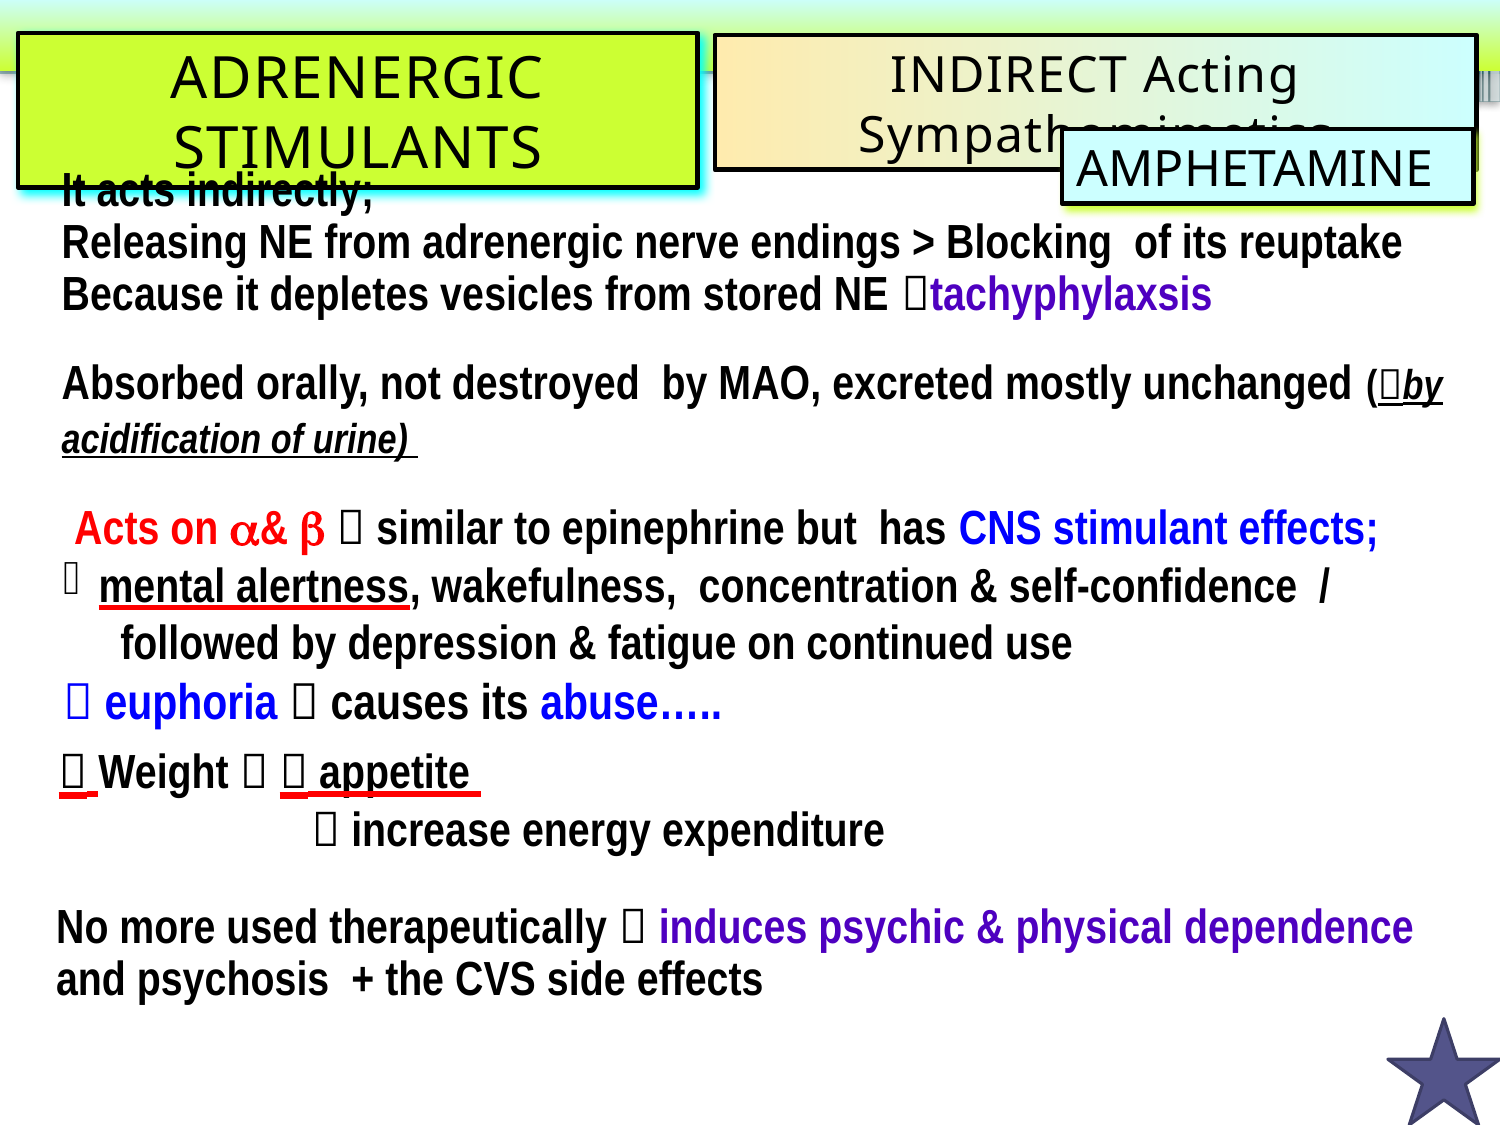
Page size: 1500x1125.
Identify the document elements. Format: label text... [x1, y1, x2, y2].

text_box [0, 0, 1500, 72]
text_box Acts on a& b  similar to epinephrine but has CNS stimulant effects; mental alertness, wakefulness, concentration & self-confidence / followed by depression & fatigue on continued use  euphoria  causes its abuse….. [48, 494, 1500, 767]
text_box [1386, 1017, 1500, 1125]
text_box Absorbed orally, not destroyed by MAO, excreted mostly unchanged (by acidification of urine) [46, 349, 1465, 469]
text_box INDIRECT Acting Sympathomimetics [714, 35, 1477, 156]
text_box It acts indirectly; Releasing NE from adrenergic nerve endings > Blocking of its reuptake Because it depletes vesicles from stored NE tachyphylaxsis [46, 156, 1500, 328]
text_box  Weight   appetite  increase energy expenditure [43, 733, 1497, 864]
text_box No more used therapeutically  induces psychic & physical dependence and psychosis + the CVS side effects [41, 893, 1460, 1013]
text_box AMPHETAMINE [1062, 128, 1477, 156]
text_box ADRENERGIC STIMULANTS [18, 32, 698, 188]
